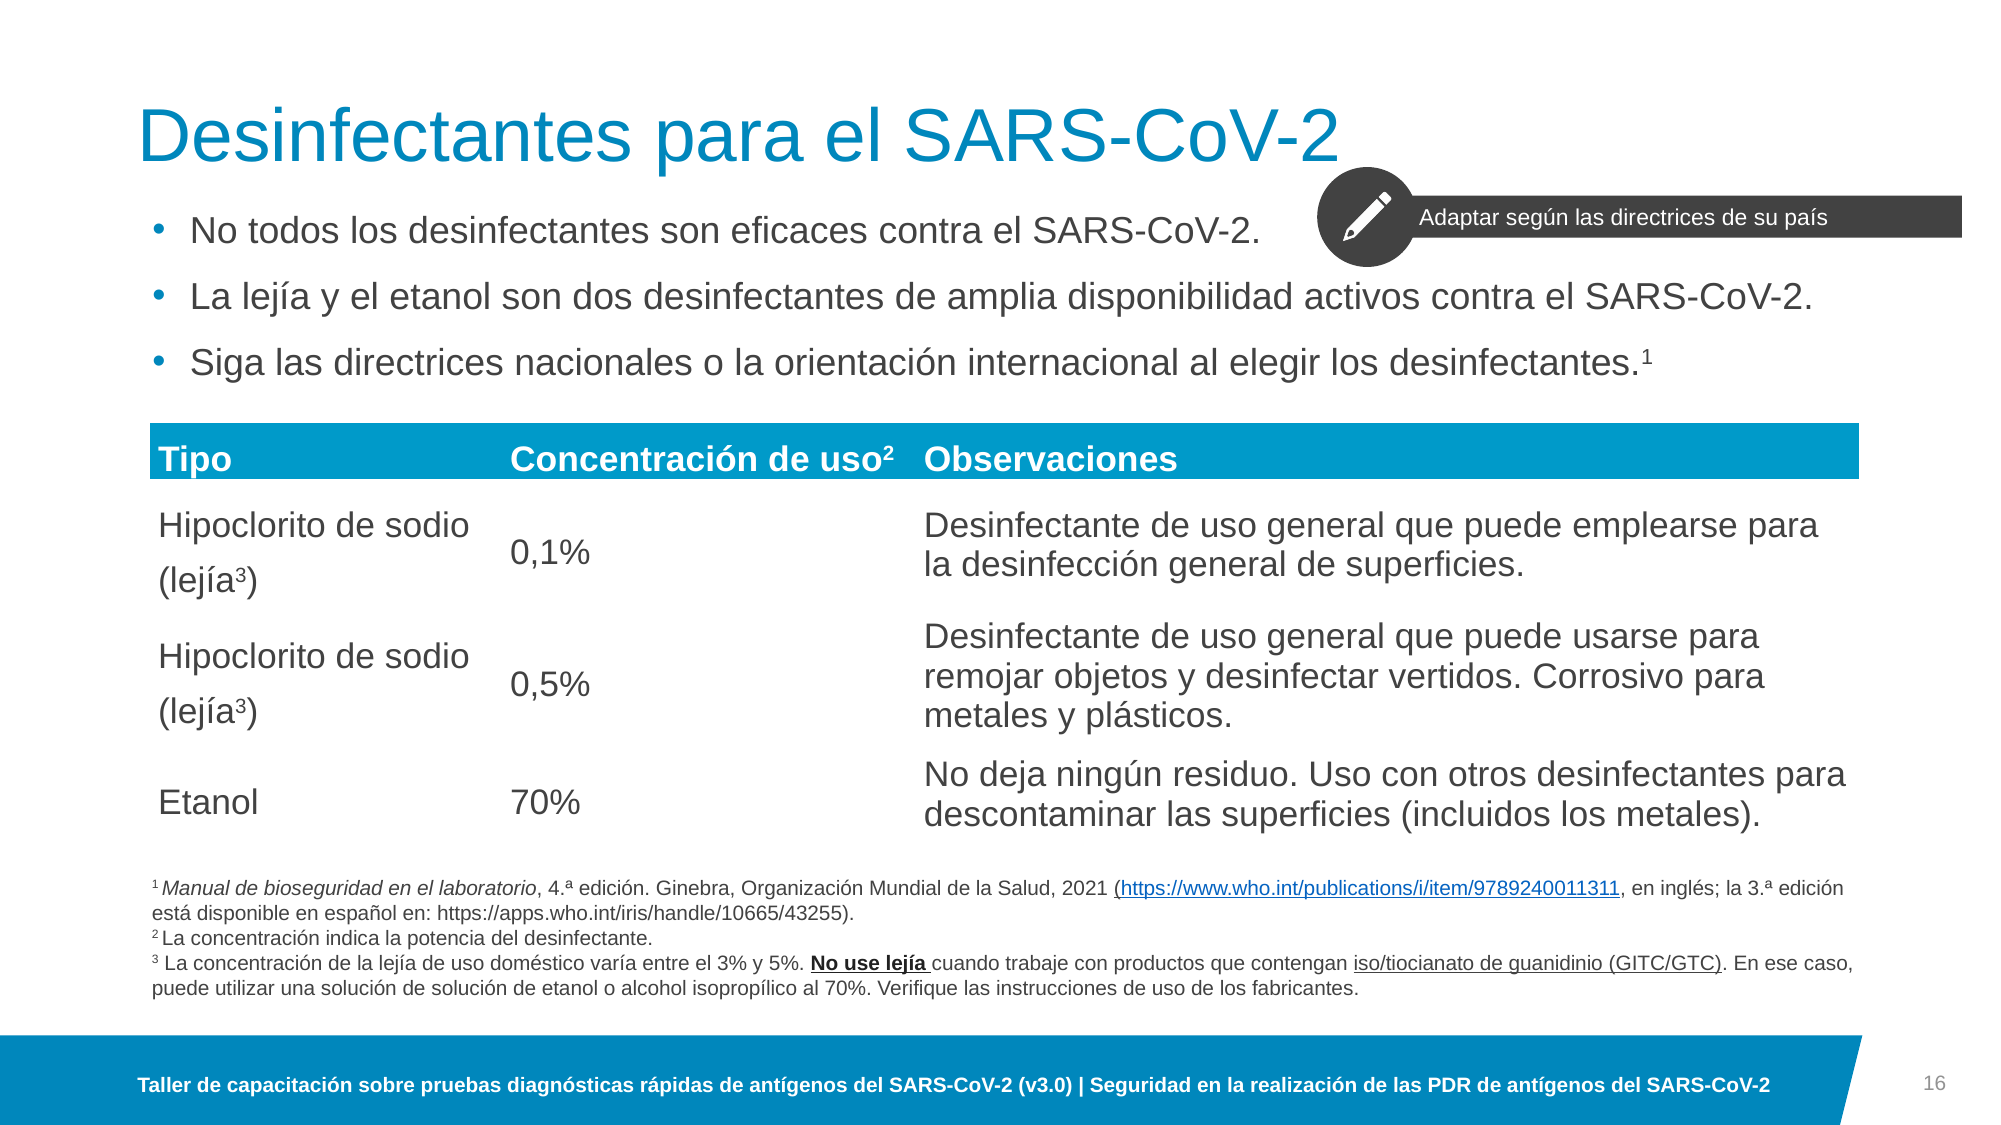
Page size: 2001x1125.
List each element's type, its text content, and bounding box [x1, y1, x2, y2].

table_cell 0,5% [502, 610, 916, 741]
table_cell No deja ningún residuo. Uso con otros desinfectantes para descontaminar las superficies (incluidos los metales). [916, 741, 1859, 846]
title Desinfectantes para el SARS-CoV-2 [137, 23, 1863, 179]
list No todos los desinfectantes son eficaces contra el SARS-CoV-2. La lejía y el etanol son dos desinfectantes de amplia disponibilidad activos contra el SARS-CoV-2. Siga las directrices nacionales o la orientación internacional al elegir los desinfectantes.1 [137, 198, 1872, 948]
slide_number 16 [1862, 1035, 1947, 1125]
table_cell 0,1% [502, 479, 916, 610]
footer Taller de capacitación sobre pruebas diagnósticas rápidas de antígenos del SARS-CoV-2 (v3.0) | Seguridad en la realización de las PDR de antígenos del SARS-CoV-2 [137, 1042, 1792, 1125]
table_header Observaciones [916, 423, 1859, 479]
text_box 1 Manual de bioseguridad en el laboratorio, 4.ª edición. Ginebra, Organización Mundial de la Salud, 2021 (https://www.who.int/publications/i/item/9789240011311, en inglés; la 3.ª edición está disponible en español en: https://apps.who.int/iris/handle/10665/43255). 2 La concentración indica la potencia del desinfectante. 3 La concentración de la lejía de uso doméstico varía entre el 3% y 5%. No use lejía cuando trabaje con productos que contengan iso/tiocianato de guanidinio (GITC/GTC). En ese caso, puede utilizar una solución de solución de etanol o alcohol isopropílico al 70%. Verifique las instrucciones de uso de los fabricantes. [143, 866, 1866, 1008]
table_cell Hipoclorito de sodio (lejía3) [150, 610, 502, 741]
table_cell Desinfectante de uso general que puede emplearse para la desinfección general de superficies. [916, 479, 1859, 610]
table_cell Etanol [150, 741, 502, 846]
table_cell Desinfectante de uso general que puede usarse para remojar objetos y desinfectar vertidos. Corrosivo para metales y plásticos. [916, 610, 1859, 741]
table_header Tipo [150, 423, 502, 479]
table_cell Hipoclorito de sodio (lejía3) [150, 479, 502, 610]
table_cell 70% [502, 741, 916, 846]
table_header Concentración de uso2 [502, 423, 916, 479]
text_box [1318, 168, 1962, 266]
